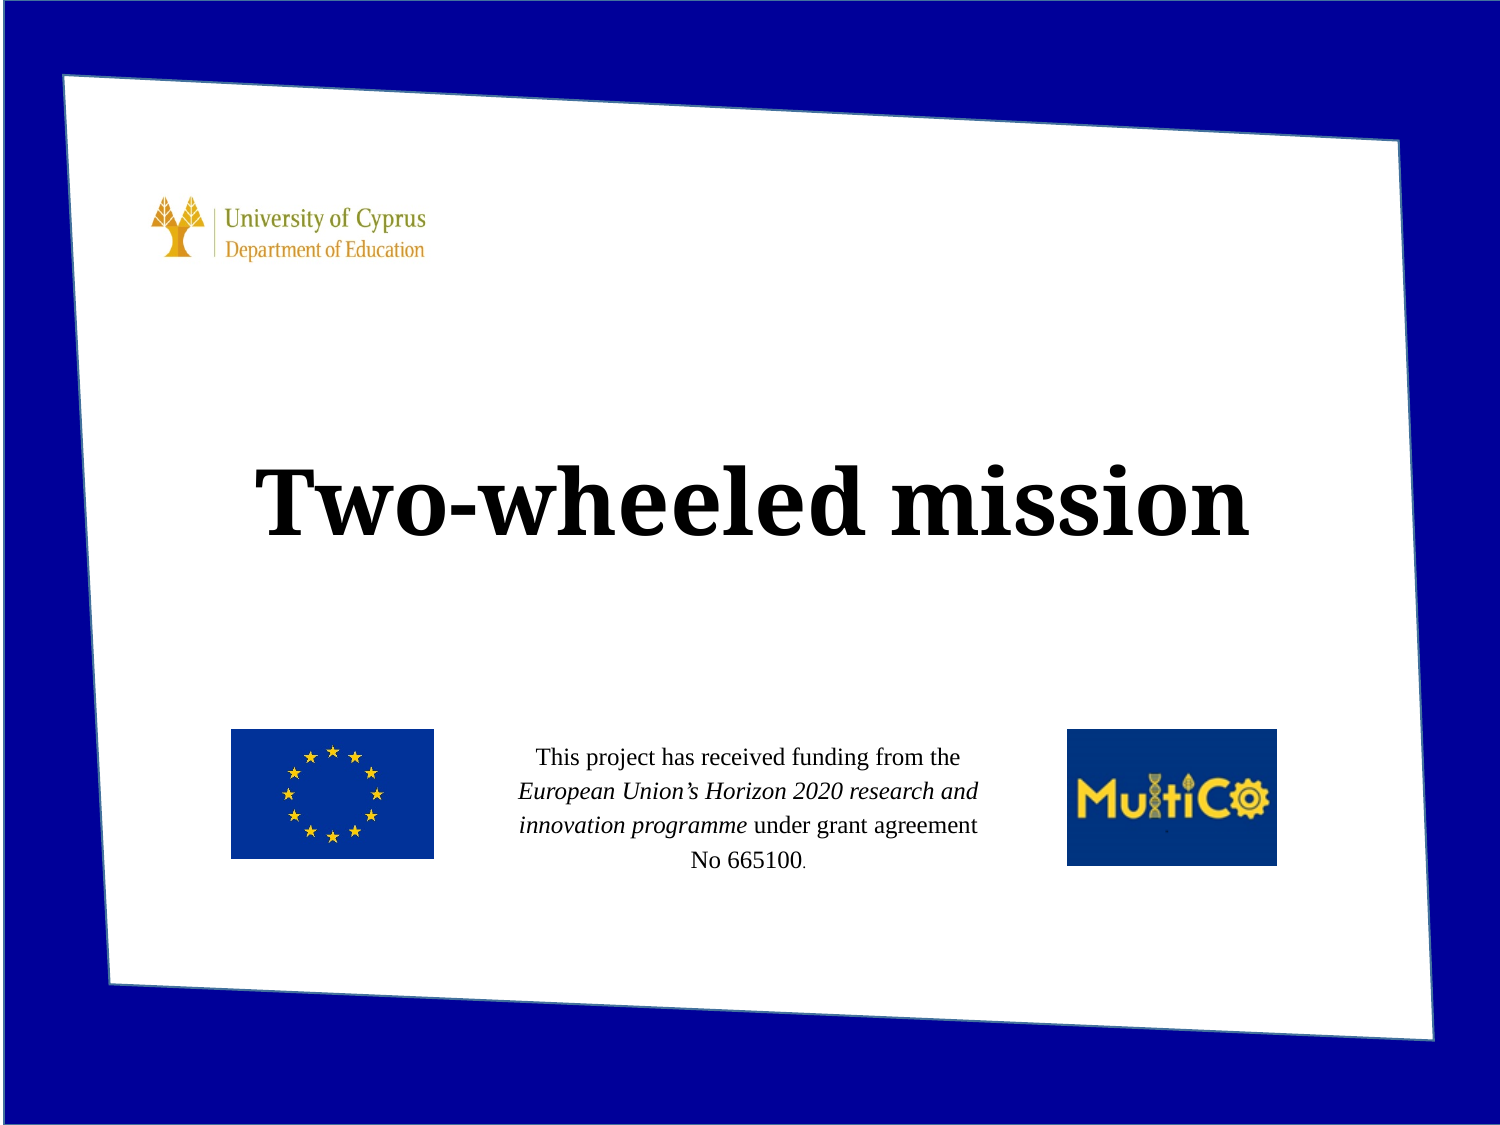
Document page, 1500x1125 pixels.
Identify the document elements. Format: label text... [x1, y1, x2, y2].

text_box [231, 730, 1277, 866]
text_box Two-wheeled mission [240, 436, 1268, 561]
text_box [3, 0, 1500, 1125]
title [168, 374, 1294, 668]
picture [137, 181, 443, 287]
